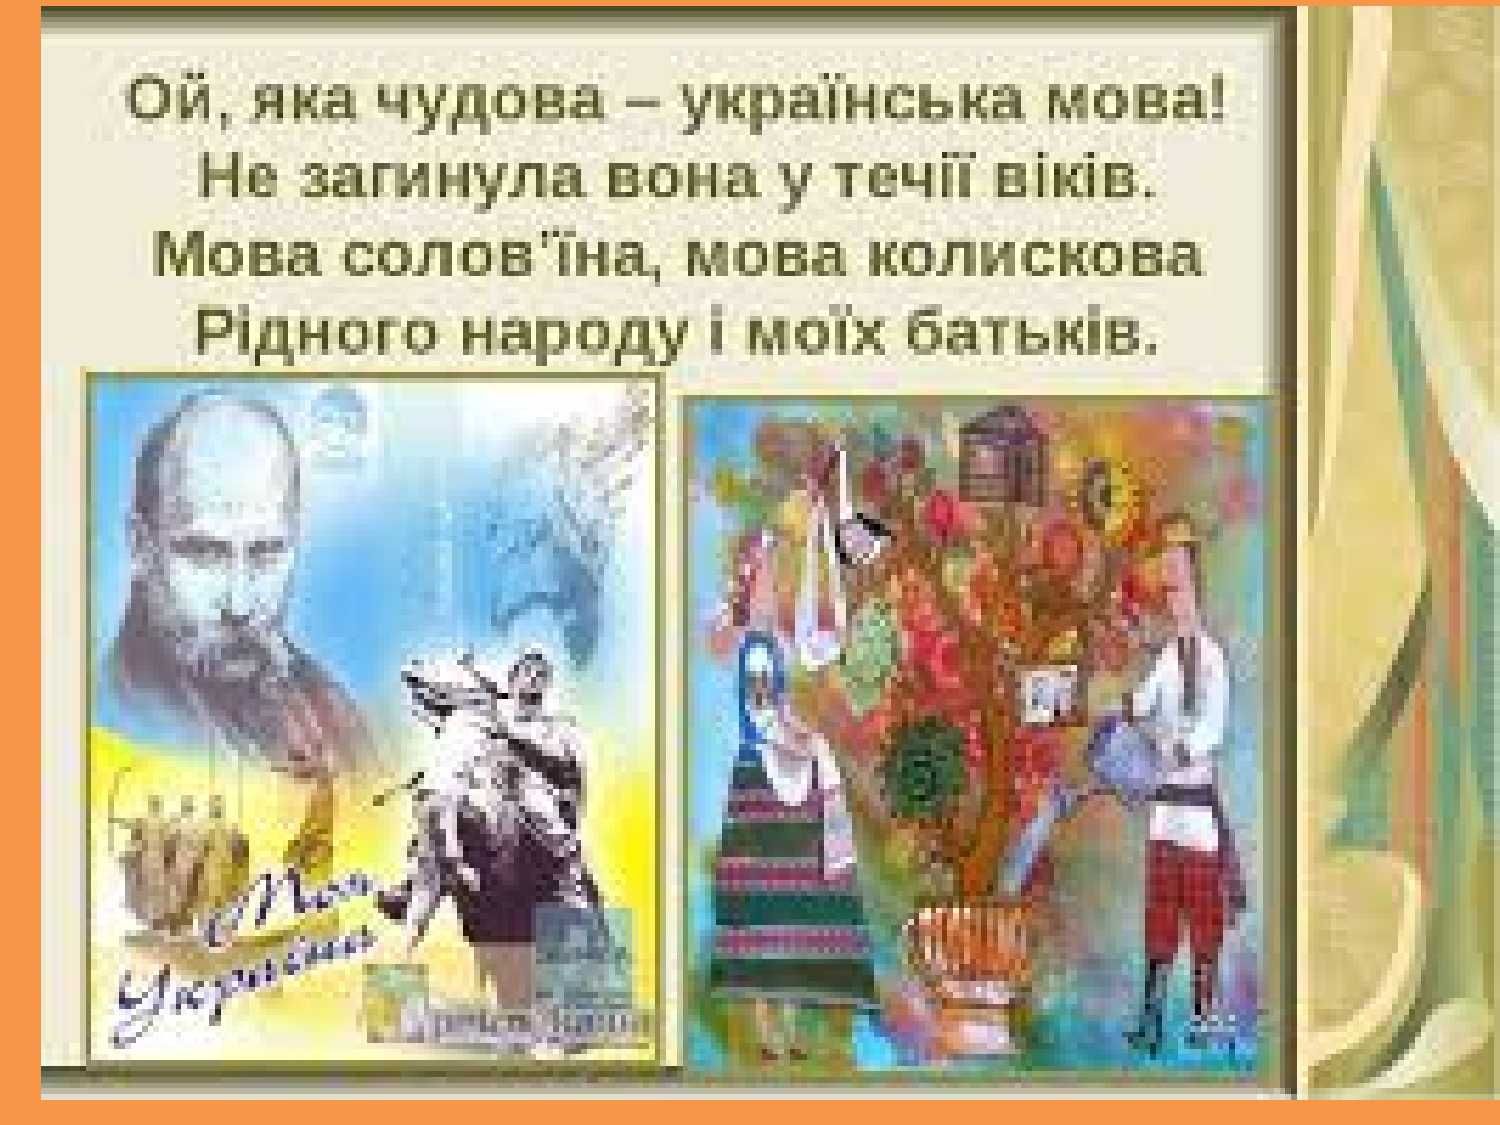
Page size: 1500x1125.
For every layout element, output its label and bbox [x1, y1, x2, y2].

list [41, 6, 1500, 1100]
